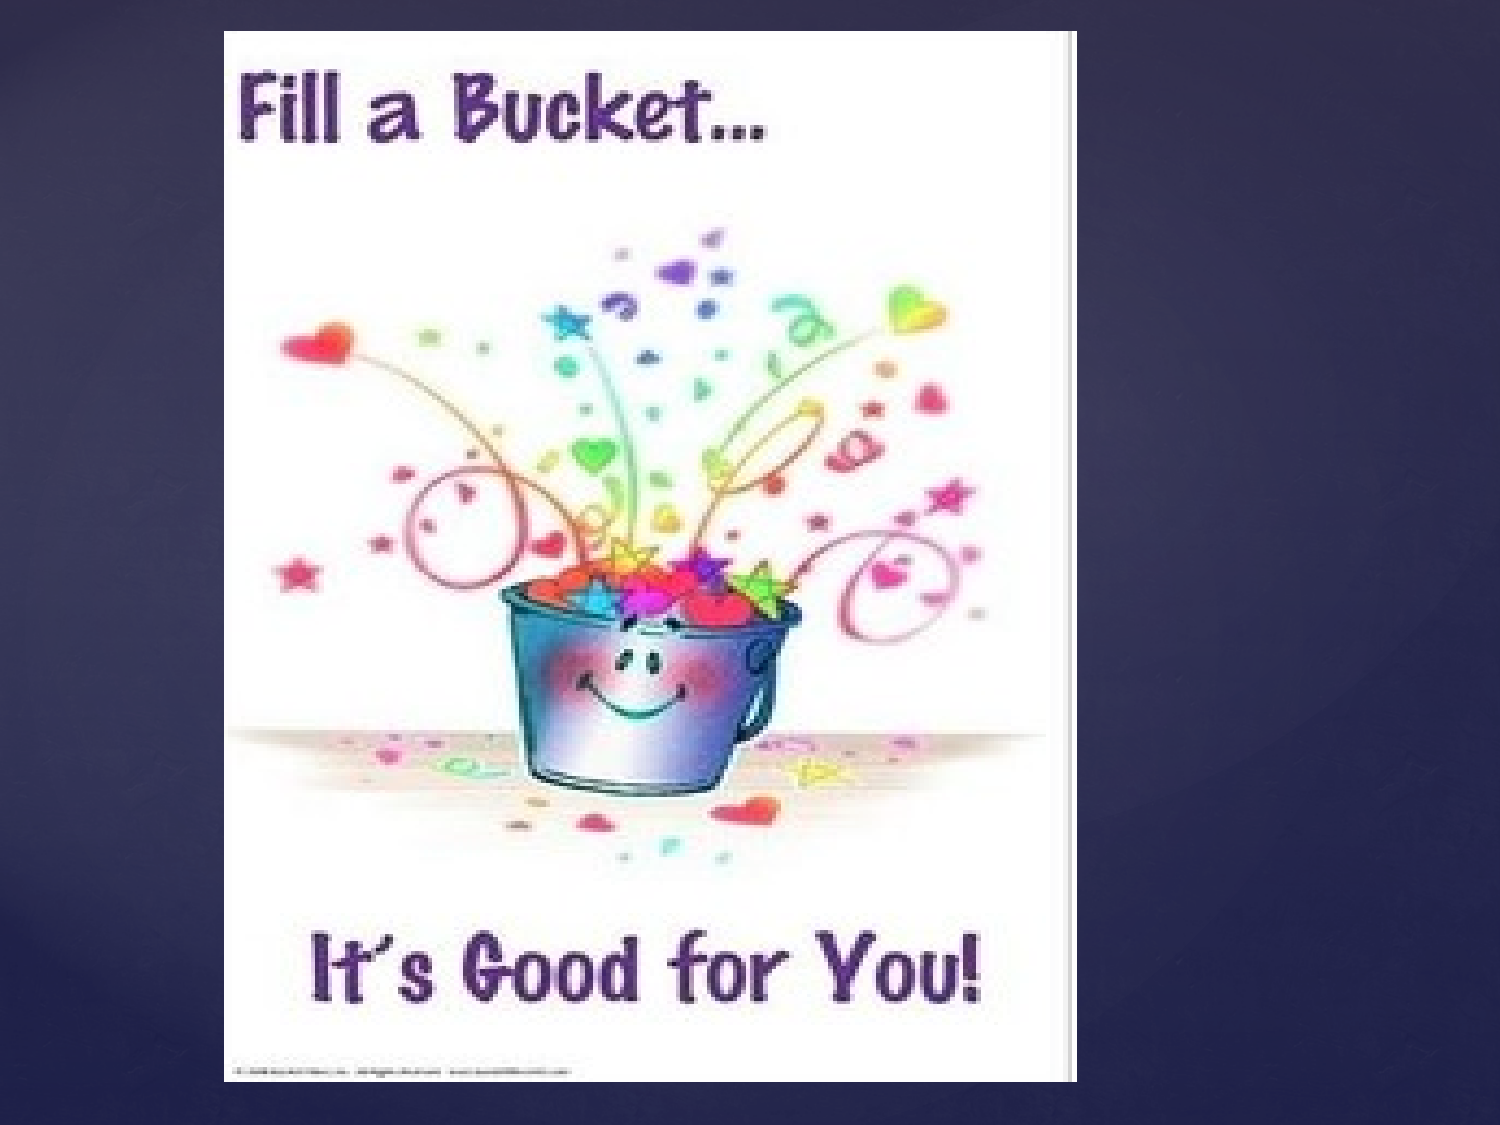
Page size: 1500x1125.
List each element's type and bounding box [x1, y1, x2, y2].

picture [223, 30, 1077, 1083]
